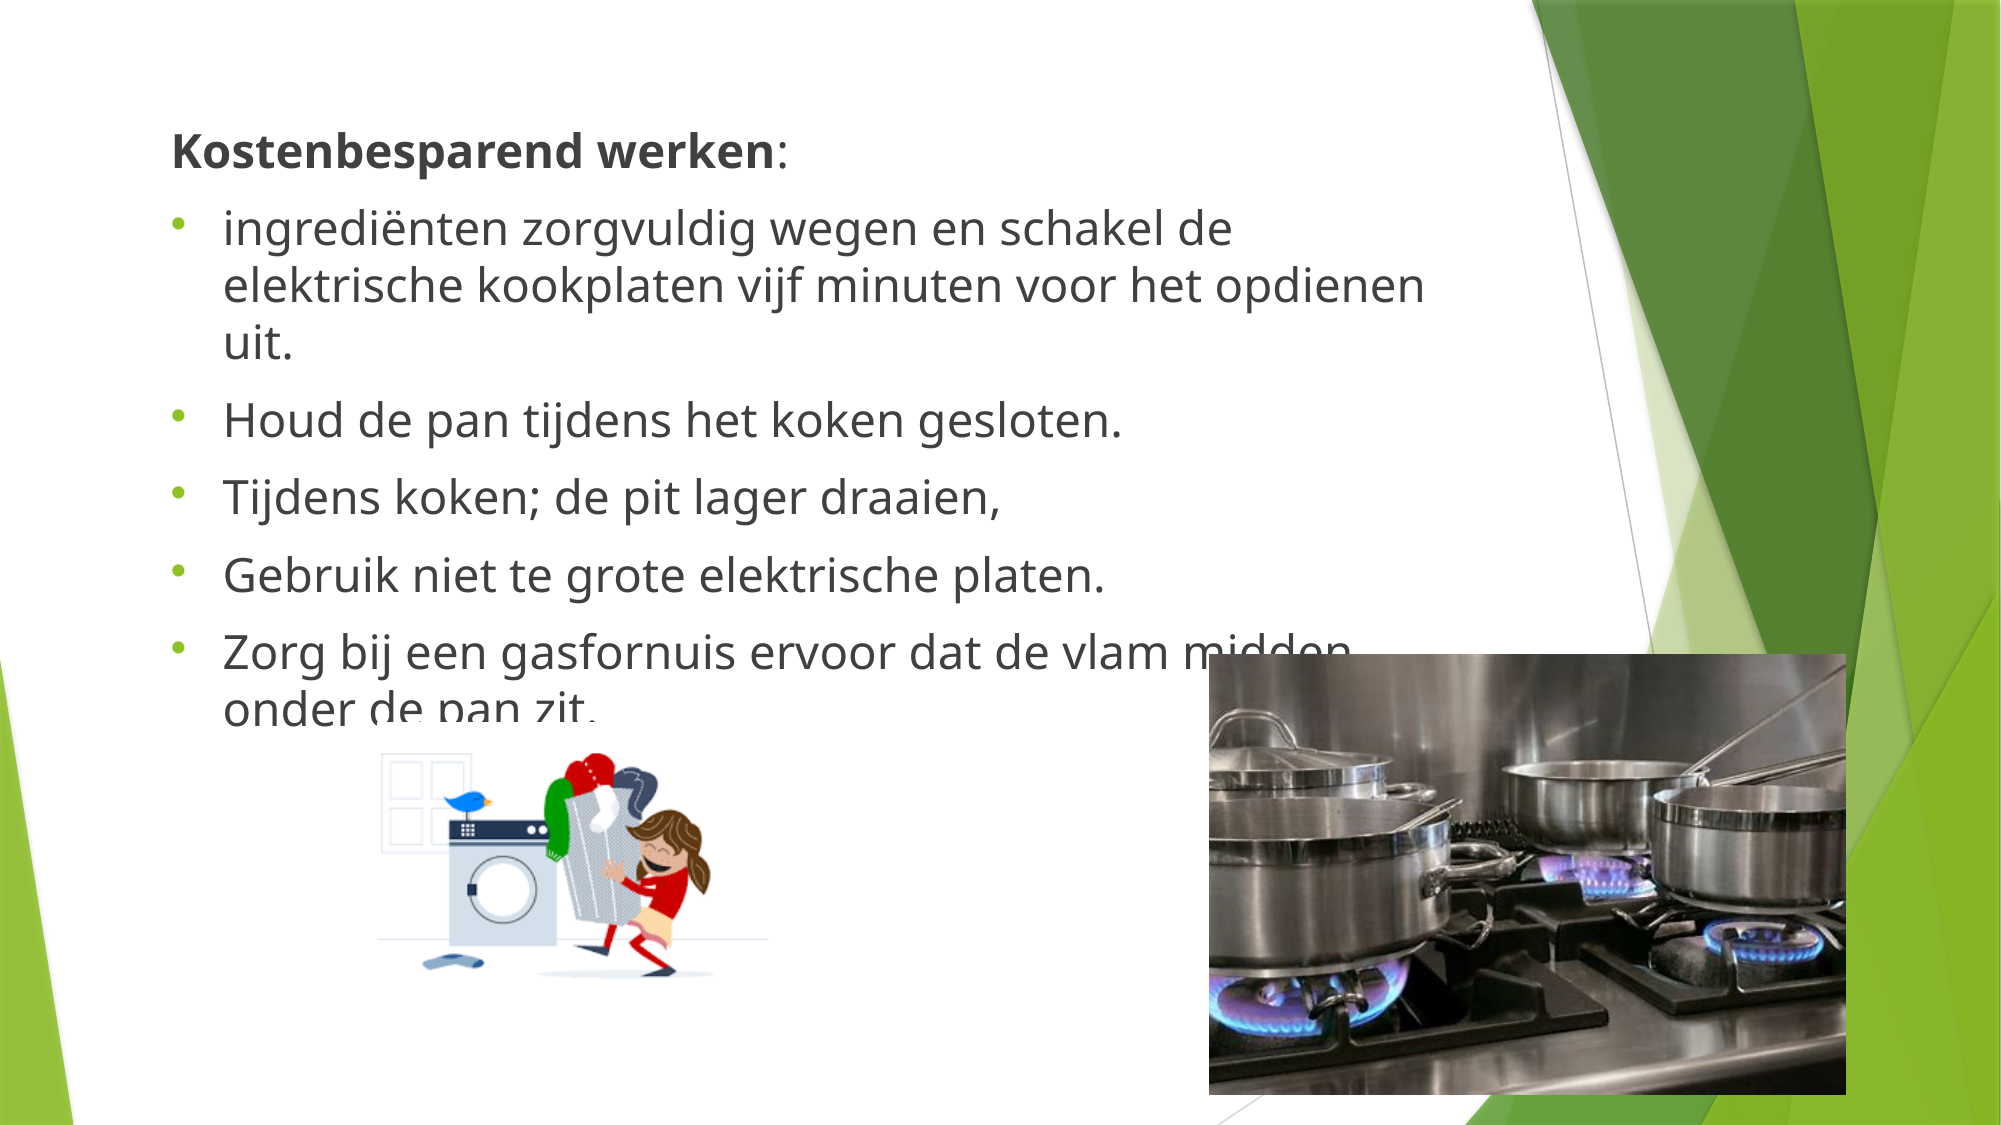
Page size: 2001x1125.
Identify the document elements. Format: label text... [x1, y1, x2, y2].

list Kostenbesparend werken: ingrediënten zorgvuldig wegen en schakel de elektrische kookplaten vijf minuten voor het opdienen uit. Houd de pan tijdens het koken gesloten. Tijdens koken; de pit lager draaien, Gebruik niet te grote elektrische platen. Zorg bij een gasfornuis ervoor dat de vlam midden onder de pan zit. [68, 113, 1480, 750]
title [83, 0, 1494, 209]
picture [1209, 654, 1847, 1096]
picture [377, 721, 774, 1012]
